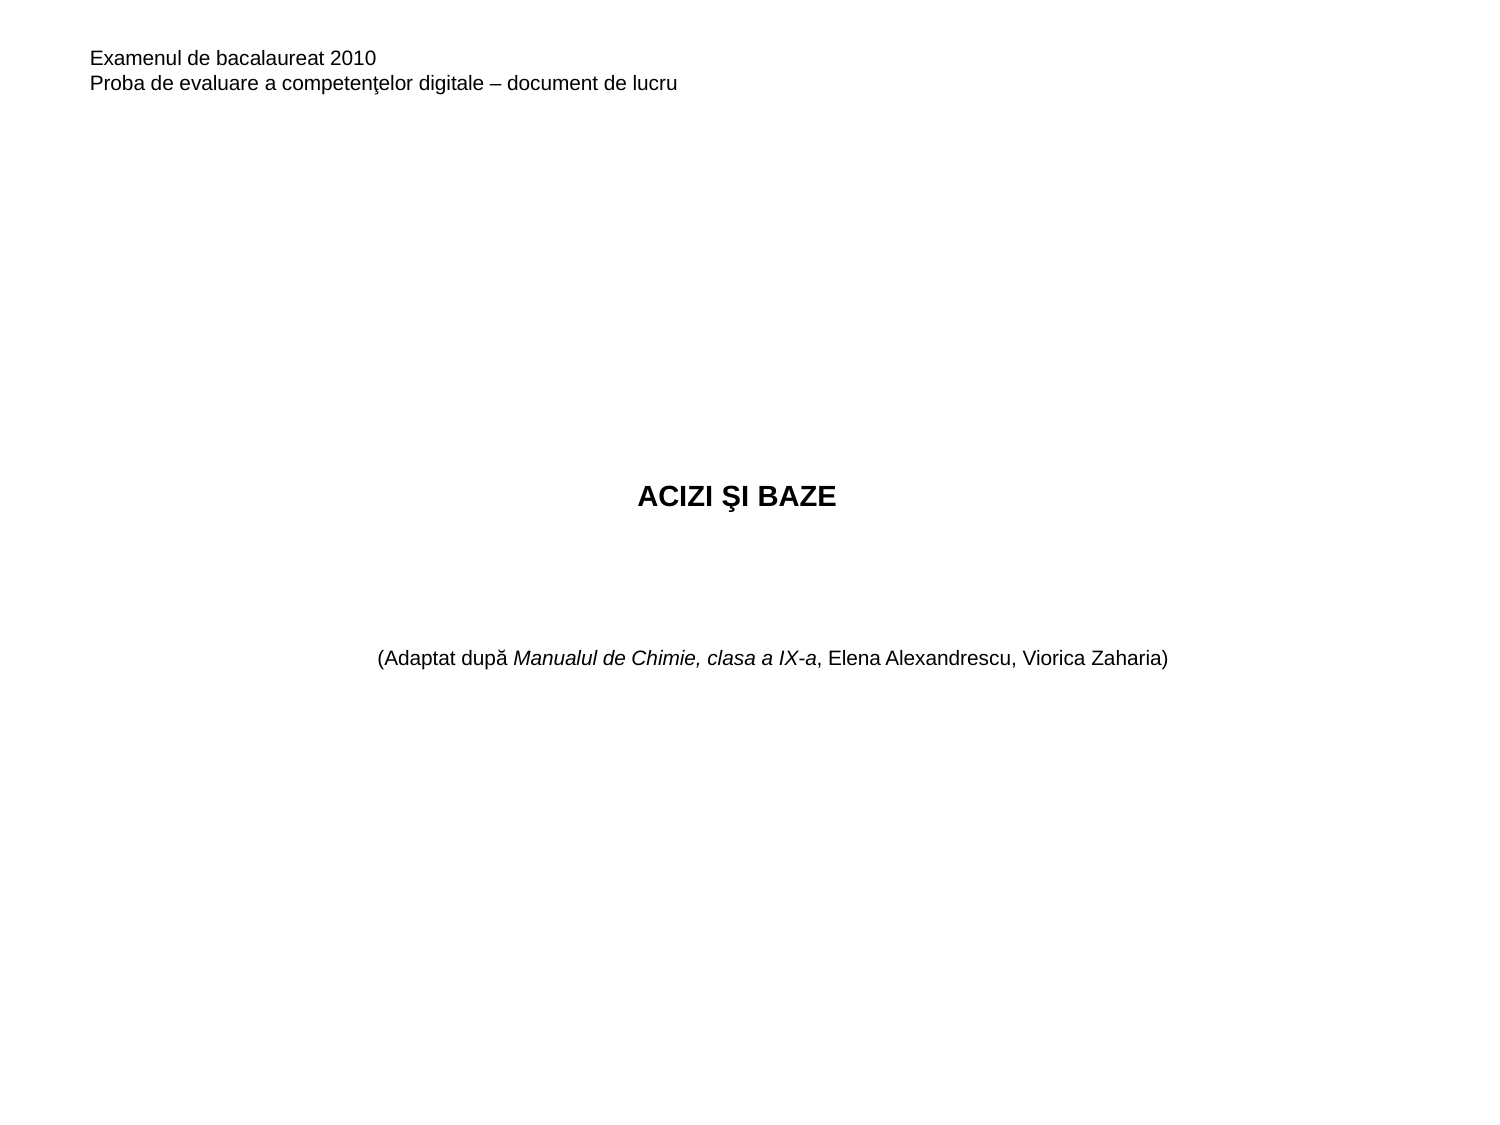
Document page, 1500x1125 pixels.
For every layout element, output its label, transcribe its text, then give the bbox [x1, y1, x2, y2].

title ACIZI ŞI BAZE [112, 349, 1388, 591]
text_box Examenul de bacalaureat 2010 Proba de evaluare a competenţelor digitale – document de lucru [75, 37, 1388, 103]
subtitle (Adaptat după Manualul de Chimie, clasa a IX-a, Elena Alexandrescu, Viorica Zaharia) [362, 637, 1413, 926]
